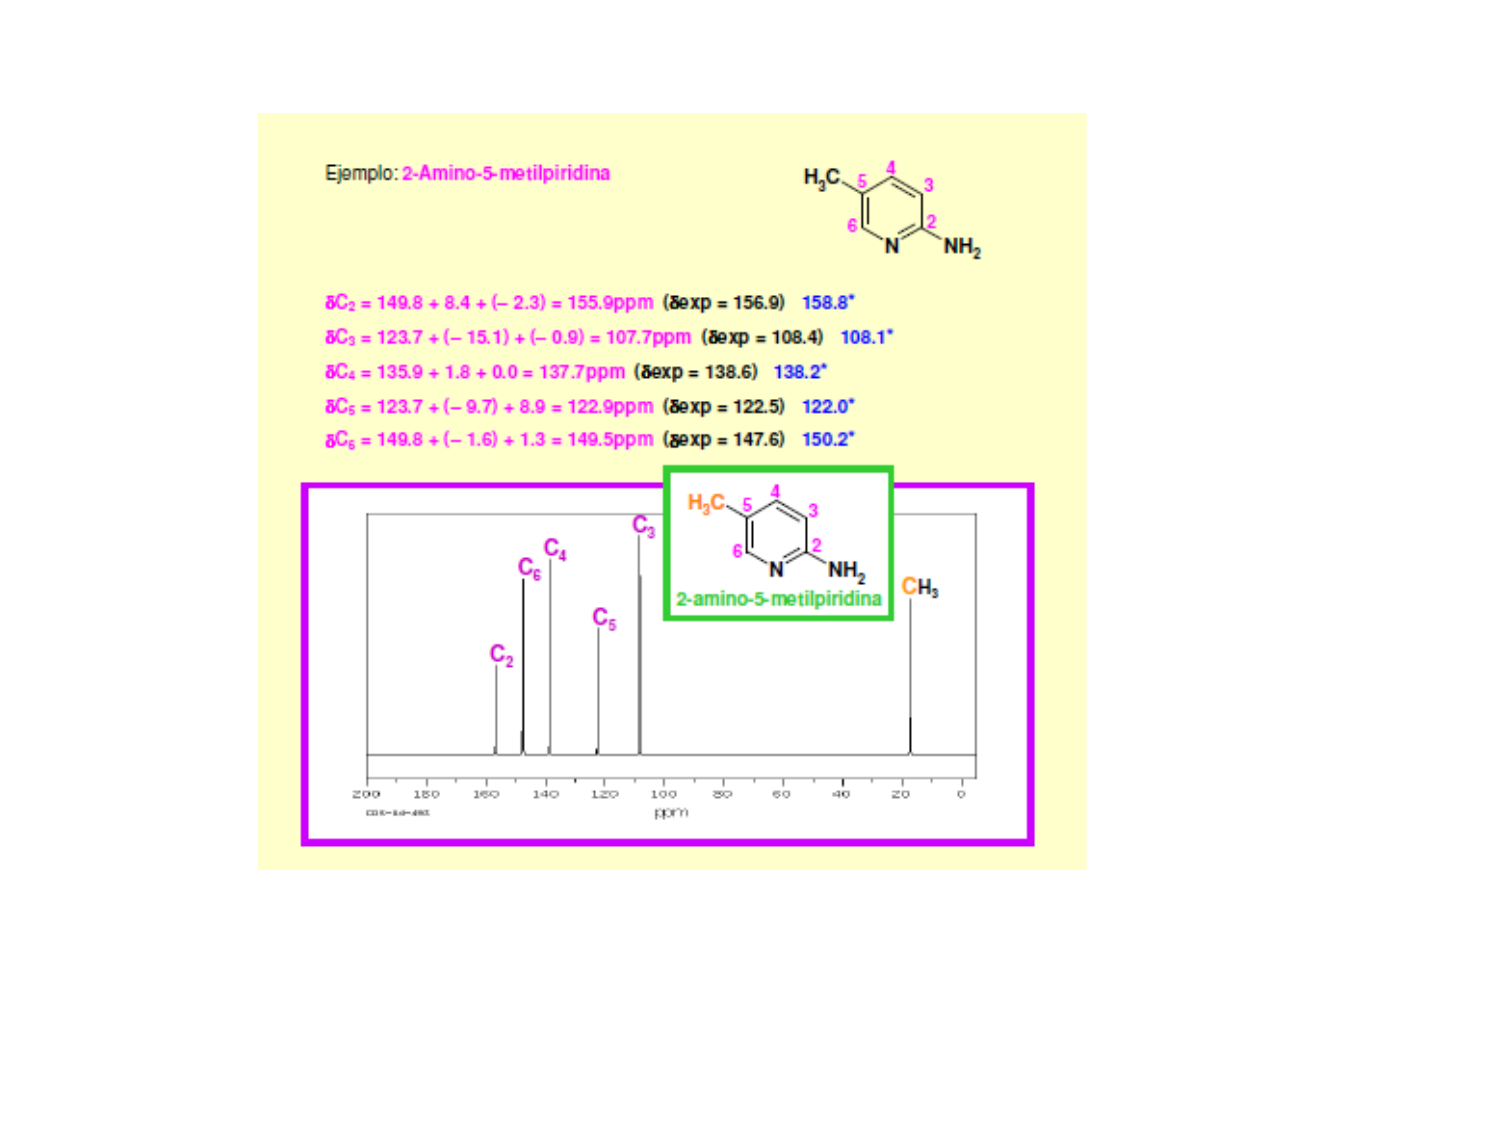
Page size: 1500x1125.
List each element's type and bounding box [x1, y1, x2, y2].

picture [257, 113, 1087, 870]
